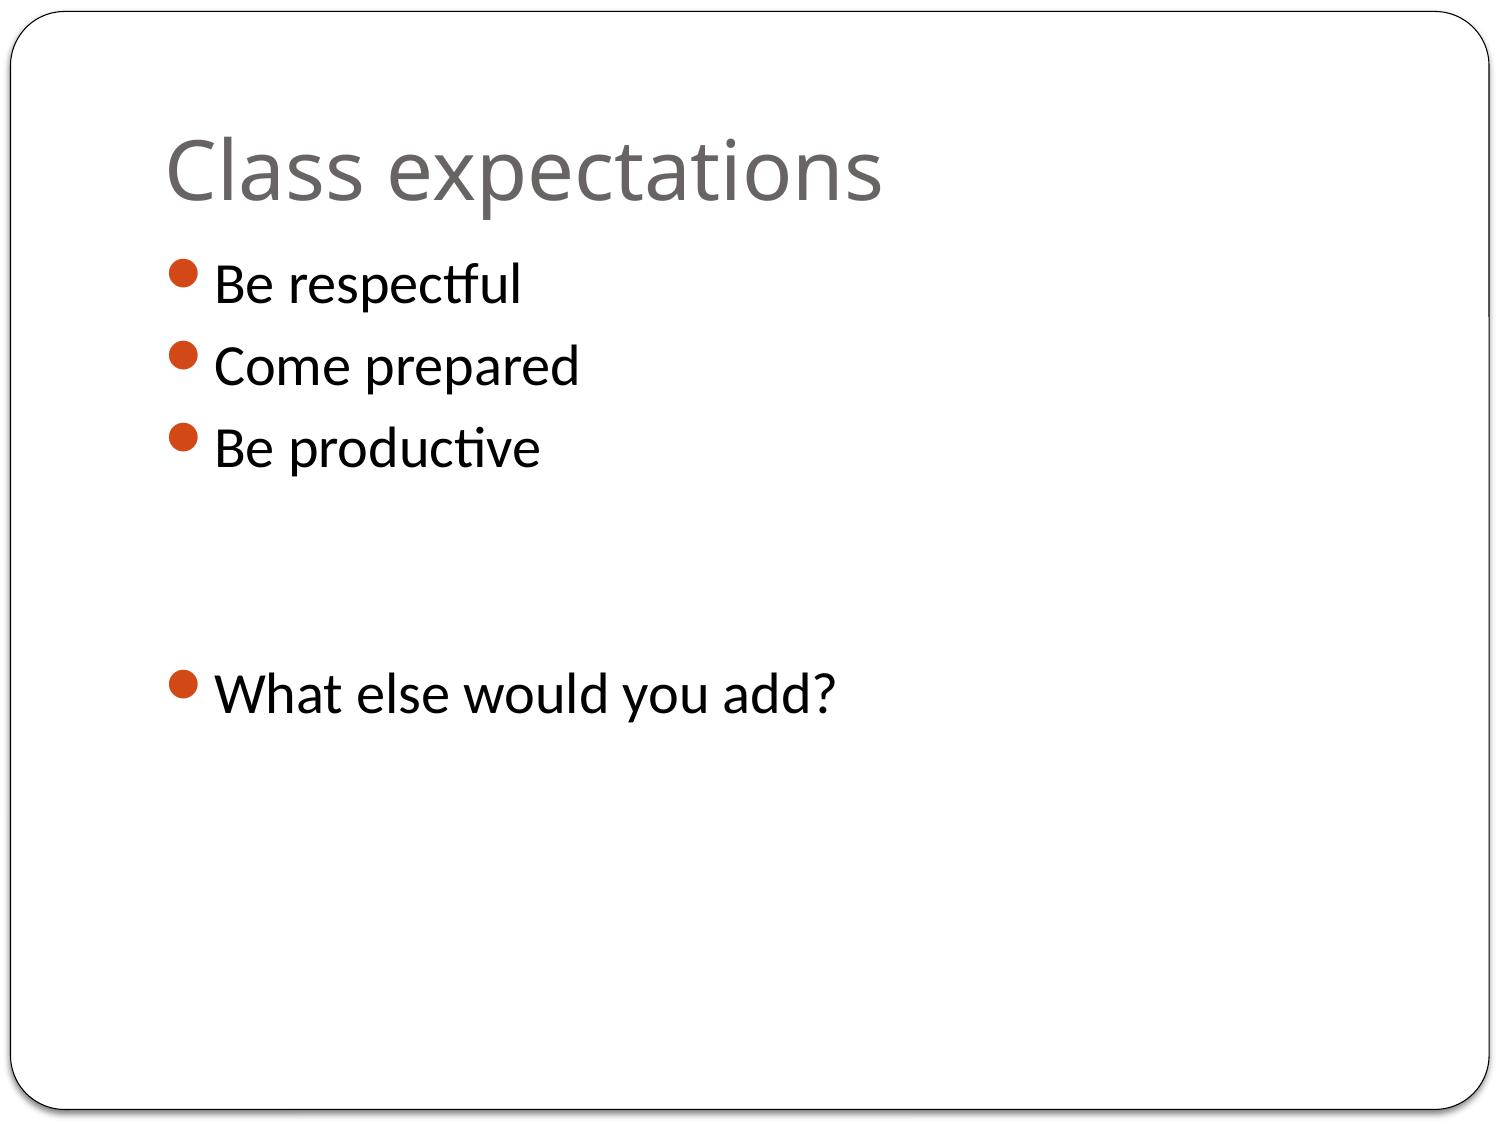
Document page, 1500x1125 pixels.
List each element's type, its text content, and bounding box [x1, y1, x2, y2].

list Be respectful Come prepared Be productive What else would you add? [150, 237, 1425, 988]
title Class expectations [150, 45, 1425, 233]
